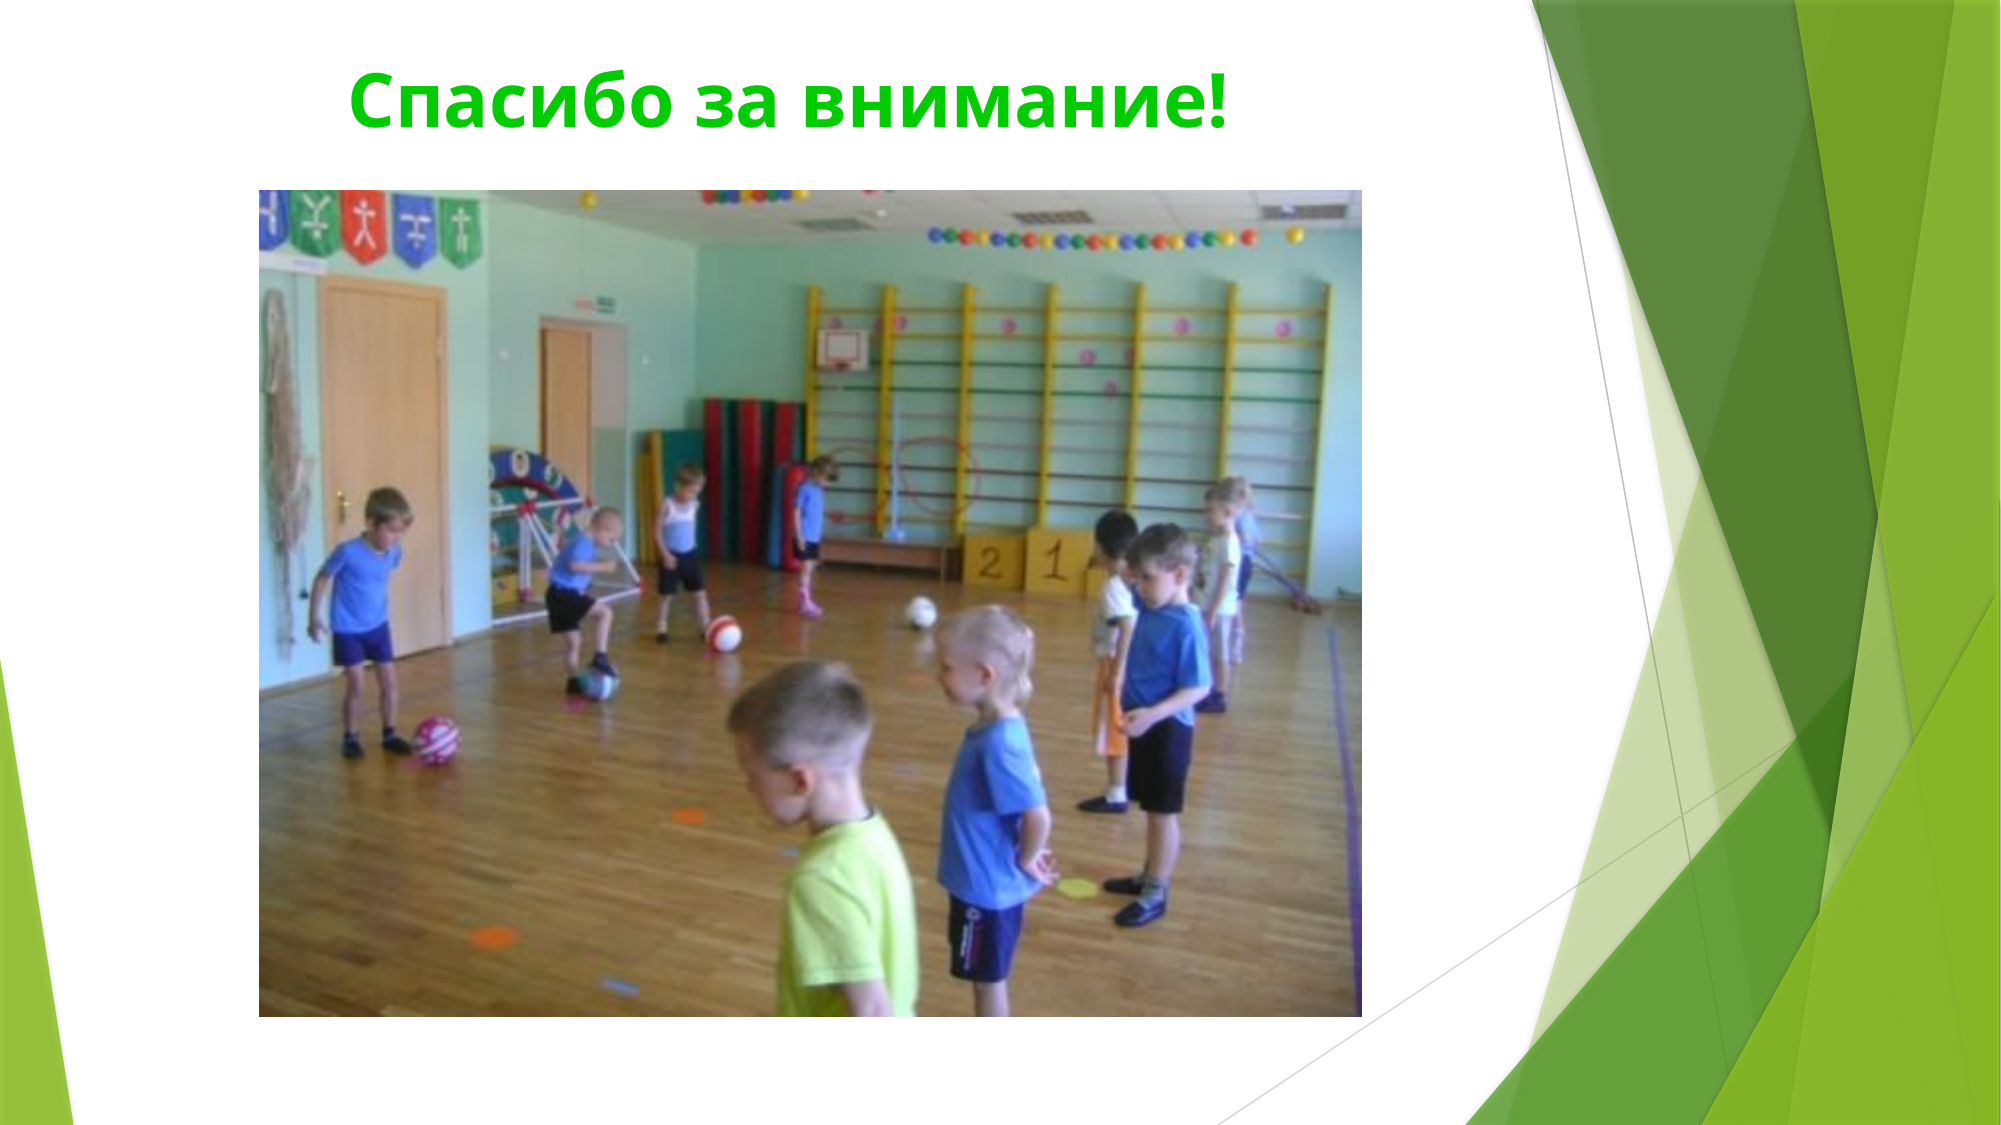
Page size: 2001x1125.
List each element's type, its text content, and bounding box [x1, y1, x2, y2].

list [259, 189, 1362, 1017]
title Спасибо за внимание! [83, 45, 1494, 262]
